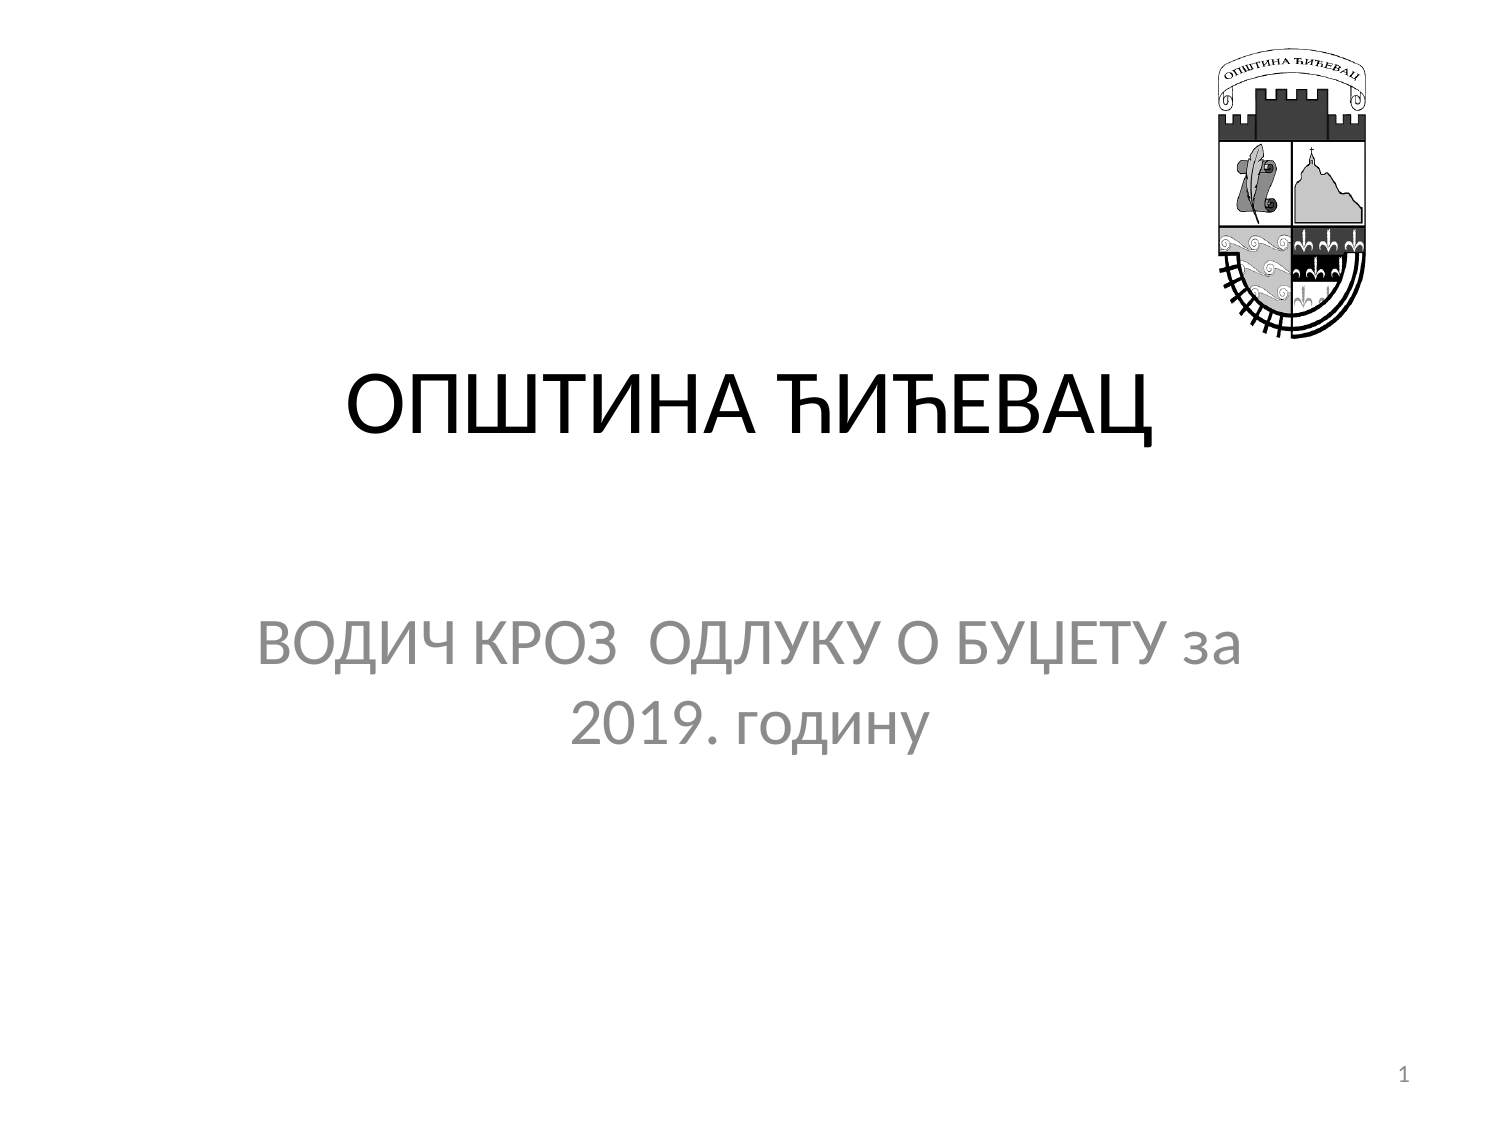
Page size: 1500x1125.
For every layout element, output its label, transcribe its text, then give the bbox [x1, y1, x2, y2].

slide_number 1 [1074, 1042, 1425, 1103]
title ОПШТИНА ЋИЋЕВАЦ [112, 275, 1388, 517]
subtitle ВОДИЧ КРОЗ ОДЛУКУ О БУЏЕТУ за 2019. годину [225, 590, 1275, 853]
picture [1174, 0, 1404, 385]
